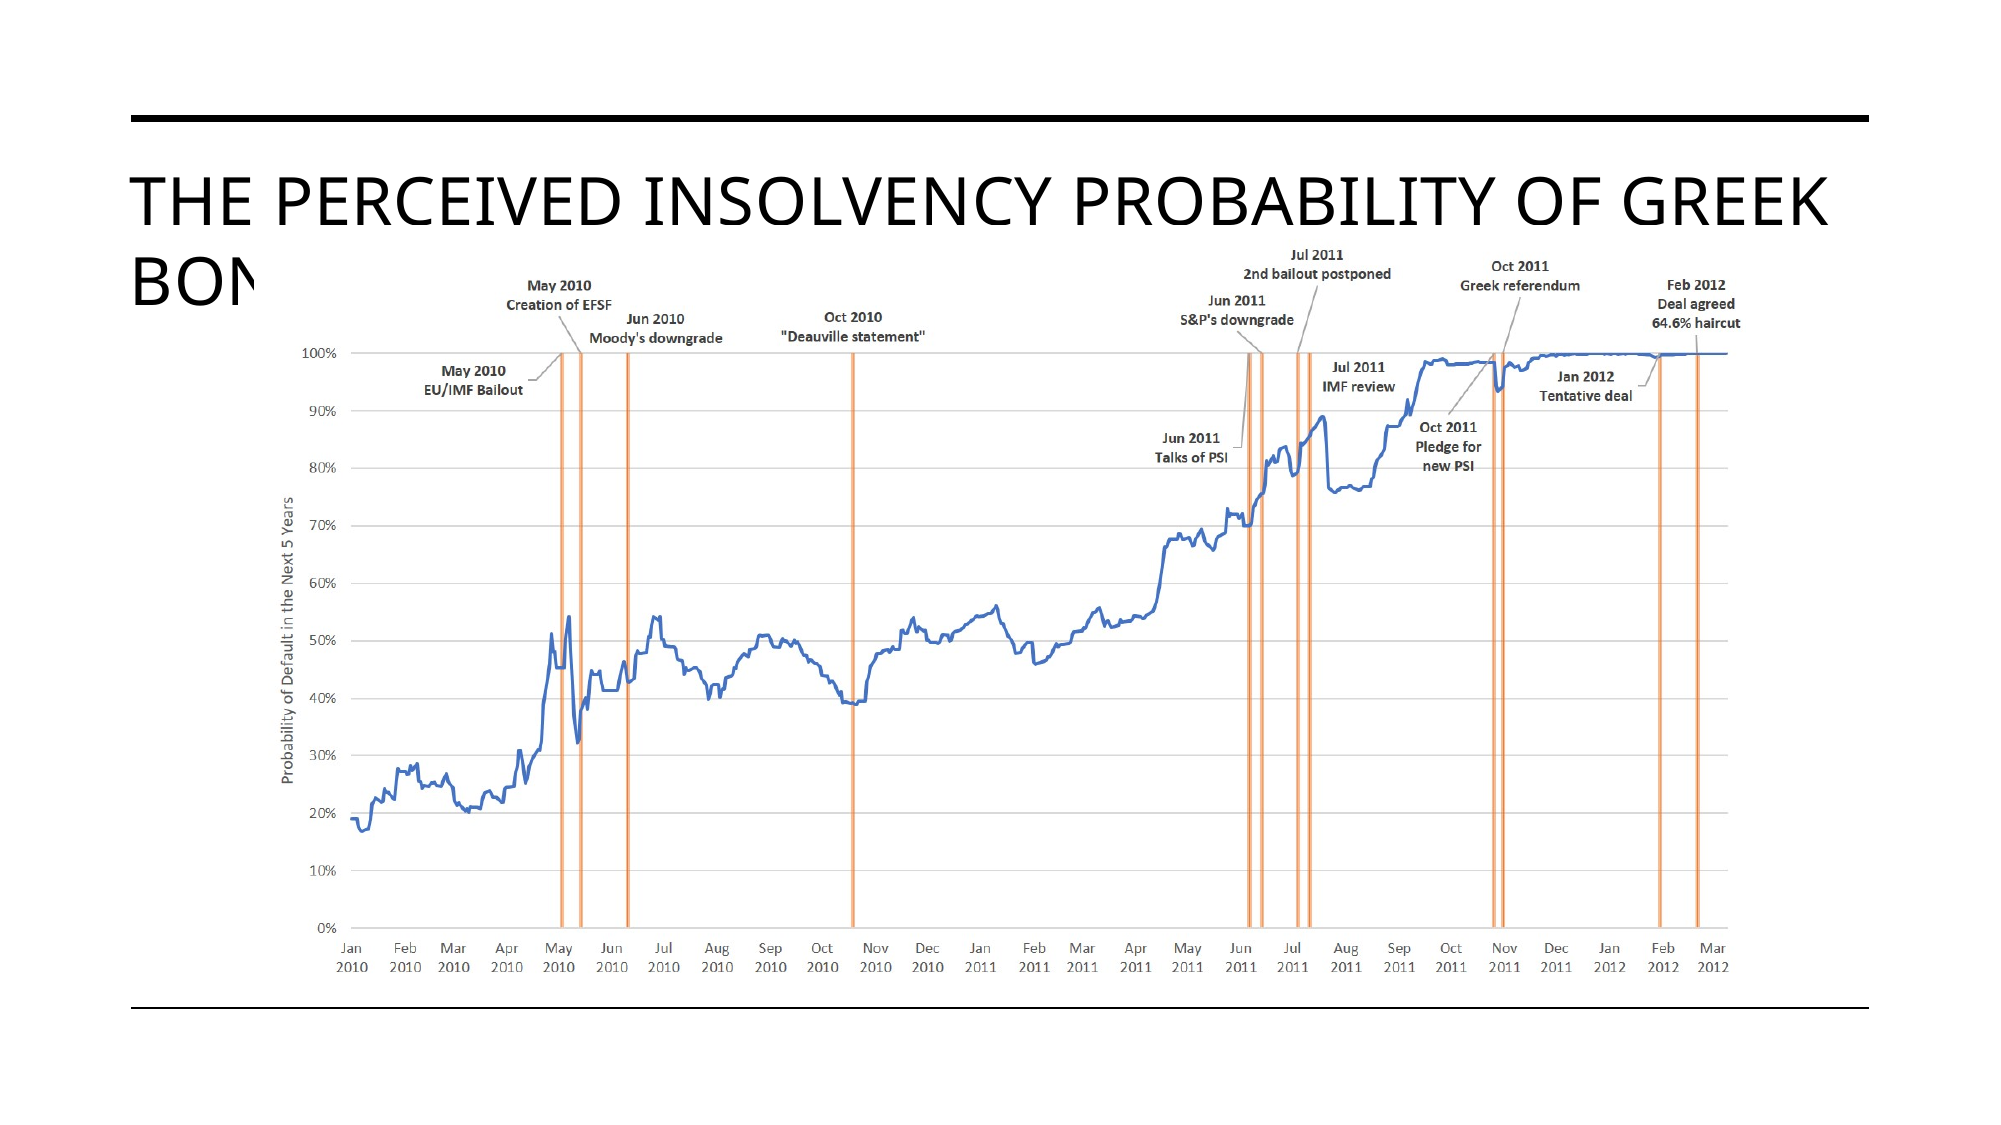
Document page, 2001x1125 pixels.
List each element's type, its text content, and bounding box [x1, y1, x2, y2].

title The perceived insolvency probability of Greek bonds [114, 151, 1869, 377]
picture [254, 225, 1746, 987]
